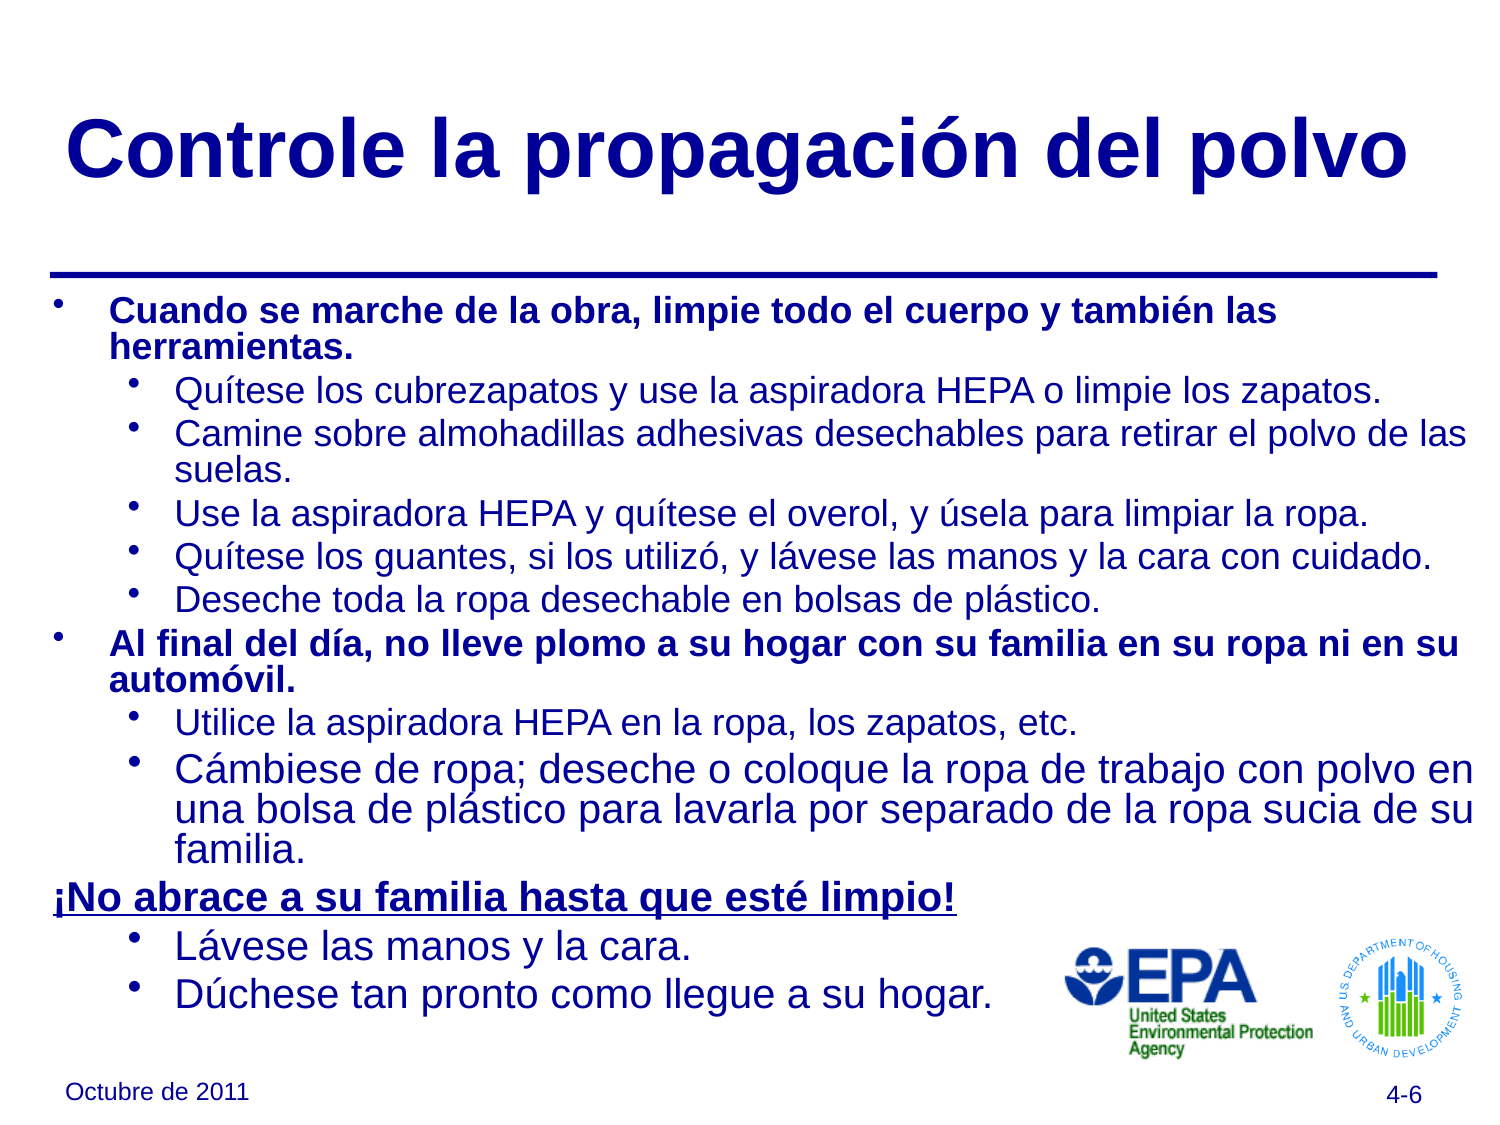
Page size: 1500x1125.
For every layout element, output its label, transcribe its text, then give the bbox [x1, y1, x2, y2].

picture [1337, 1013, 1463, 1059]
picture [1062, 1013, 1319, 1064]
slide_number Octubre de 2011 [49, 1049, 363, 1125]
title Controle la propagación del polvo [49, 49, 1438, 238]
slide_number 4-6 [1124, 1049, 1438, 1125]
list Cuando se marche de la obra, limpie todo el cuerpo y también las herramientas. Quítese los cubrezapatos y use la aspiradora HEPA o limpie los zapatos. Camine sobre almohadillas adhesivas desechables para retirar el polvo de las suelas. Use la aspiradora HEPA y quítese el overol, y úsela para limpiar la ropa. Quítese los guantes, si los utilizó, y lávese las manos y la cara con cuidado. Deseche toda la ropa desechable en bolsas de plástico. Al final del día, no lleve plomo a su hogar con su familia en su ropa ni en su automóvil. Utilice la aspiradora HEPA en la ropa, los zapatos, etc. Cámbiese de ropa; deseche o coloque la ropa de trabajo con polvo en una bolsa de plástico para lavarla por separado de la ropa sucia de su familia. ¡No abrace a su familia hasta que esté limpio! Lávese las manos y la cara. Dúchese tan pronto como llegue a su hogar. [37, 287, 1500, 1013]
